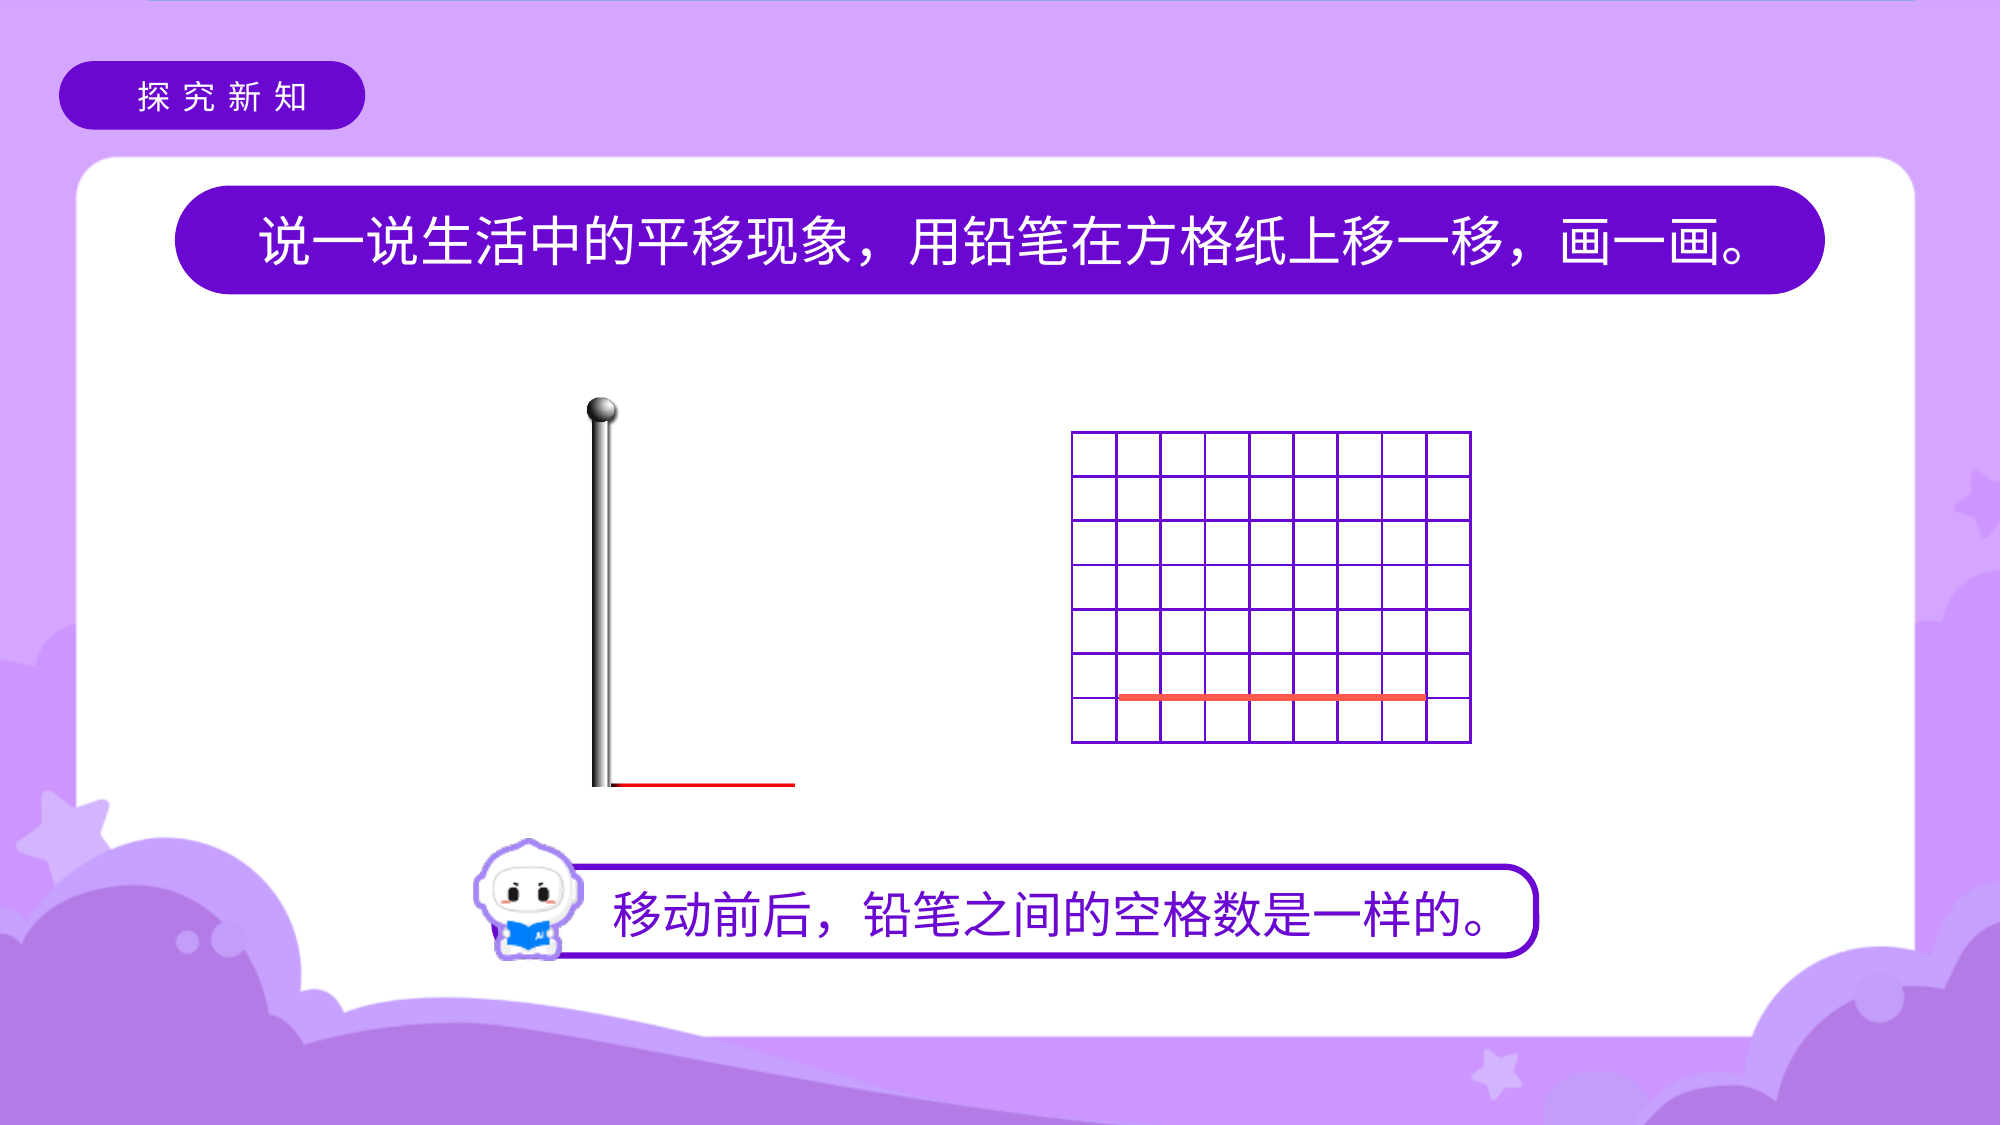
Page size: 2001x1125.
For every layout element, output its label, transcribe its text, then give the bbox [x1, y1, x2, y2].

table_cell [1428, 478, 1469, 519]
table_cell [1251, 522, 1292, 564]
table_cell [1118, 478, 1159, 519]
table_cell [1118, 522, 1159, 564]
table_cell [1073, 566, 1115, 608]
table_cell [1162, 522, 1204, 564]
table_cell [1251, 701, 1292, 741]
table_cell [1339, 611, 1381, 652]
table_header [1162, 434, 1204, 475]
table_cell [1118, 611, 1159, 652]
table_cell [1251, 478, 1292, 519]
table_cell [1339, 478, 1381, 519]
table_cell [1295, 478, 1336, 519]
text_box 说一说生活中的平移现象，用铅笔在方格纸上移一移，画一画。 [238, 195, 1816, 284]
table_header [1073, 434, 1115, 475]
table_cell [1383, 701, 1425, 741]
table_cell [1162, 611, 1204, 652]
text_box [473, 837, 1537, 961]
table_header [1118, 434, 1159, 475]
table_cell [1162, 655, 1204, 694]
table_cell [1073, 478, 1115, 519]
table_header [1295, 434, 1336, 475]
table_cell [1339, 655, 1381, 694]
table_cell [1251, 655, 1292, 694]
table_cell [1162, 478, 1204, 519]
table_cell [1162, 566, 1204, 608]
table_header [1428, 434, 1469, 475]
table_cell [1206, 478, 1248, 519]
table_cell [1339, 701, 1381, 741]
table_header [1206, 434, 1248, 475]
table_cell [1295, 611, 1336, 652]
table_cell [1118, 699, 1159, 741]
table_cell [1339, 566, 1381, 608]
table_cell [1295, 566, 1336, 608]
table_cell [1428, 699, 1469, 741]
table_cell [1073, 611, 1115, 652]
table_cell [1206, 566, 1248, 608]
table_cell [1118, 655, 1159, 697]
table_cell [1206, 655, 1248, 694]
table_cell [1295, 655, 1336, 694]
table_header [1251, 434, 1292, 475]
table_cell [1383, 611, 1425, 652]
text_box [1798, 208, 1826, 272]
table_cell [1383, 522, 1425, 564]
table_cell [1073, 699, 1115, 741]
table_cell [1383, 655, 1425, 694]
picture [0, 0, 2000, 1125]
table_cell [1251, 611, 1292, 652]
table_cell [1206, 522, 1248, 564]
table_cell [1073, 522, 1115, 564]
table_header [1339, 434, 1381, 475]
table_header [1383, 434, 1425, 475]
table_cell [1118, 566, 1159, 608]
table_cell [1206, 701, 1248, 741]
table_cell [1073, 655, 1115, 697]
table_cell [1295, 701, 1336, 741]
table_cell [1206, 611, 1248, 652]
table_cell [1295, 522, 1336, 564]
table_cell [1428, 566, 1469, 608]
table_cell [1339, 522, 1381, 564]
text_box [173, 184, 1806, 296]
table_cell [1251, 566, 1292, 608]
table_cell [1428, 611, 1469, 652]
table_cell [1383, 478, 1425, 519]
table_cell [1428, 522, 1469, 564]
table_cell [1428, 655, 1469, 697]
table_cell [1162, 701, 1204, 741]
table_cell [1383, 566, 1425, 608]
